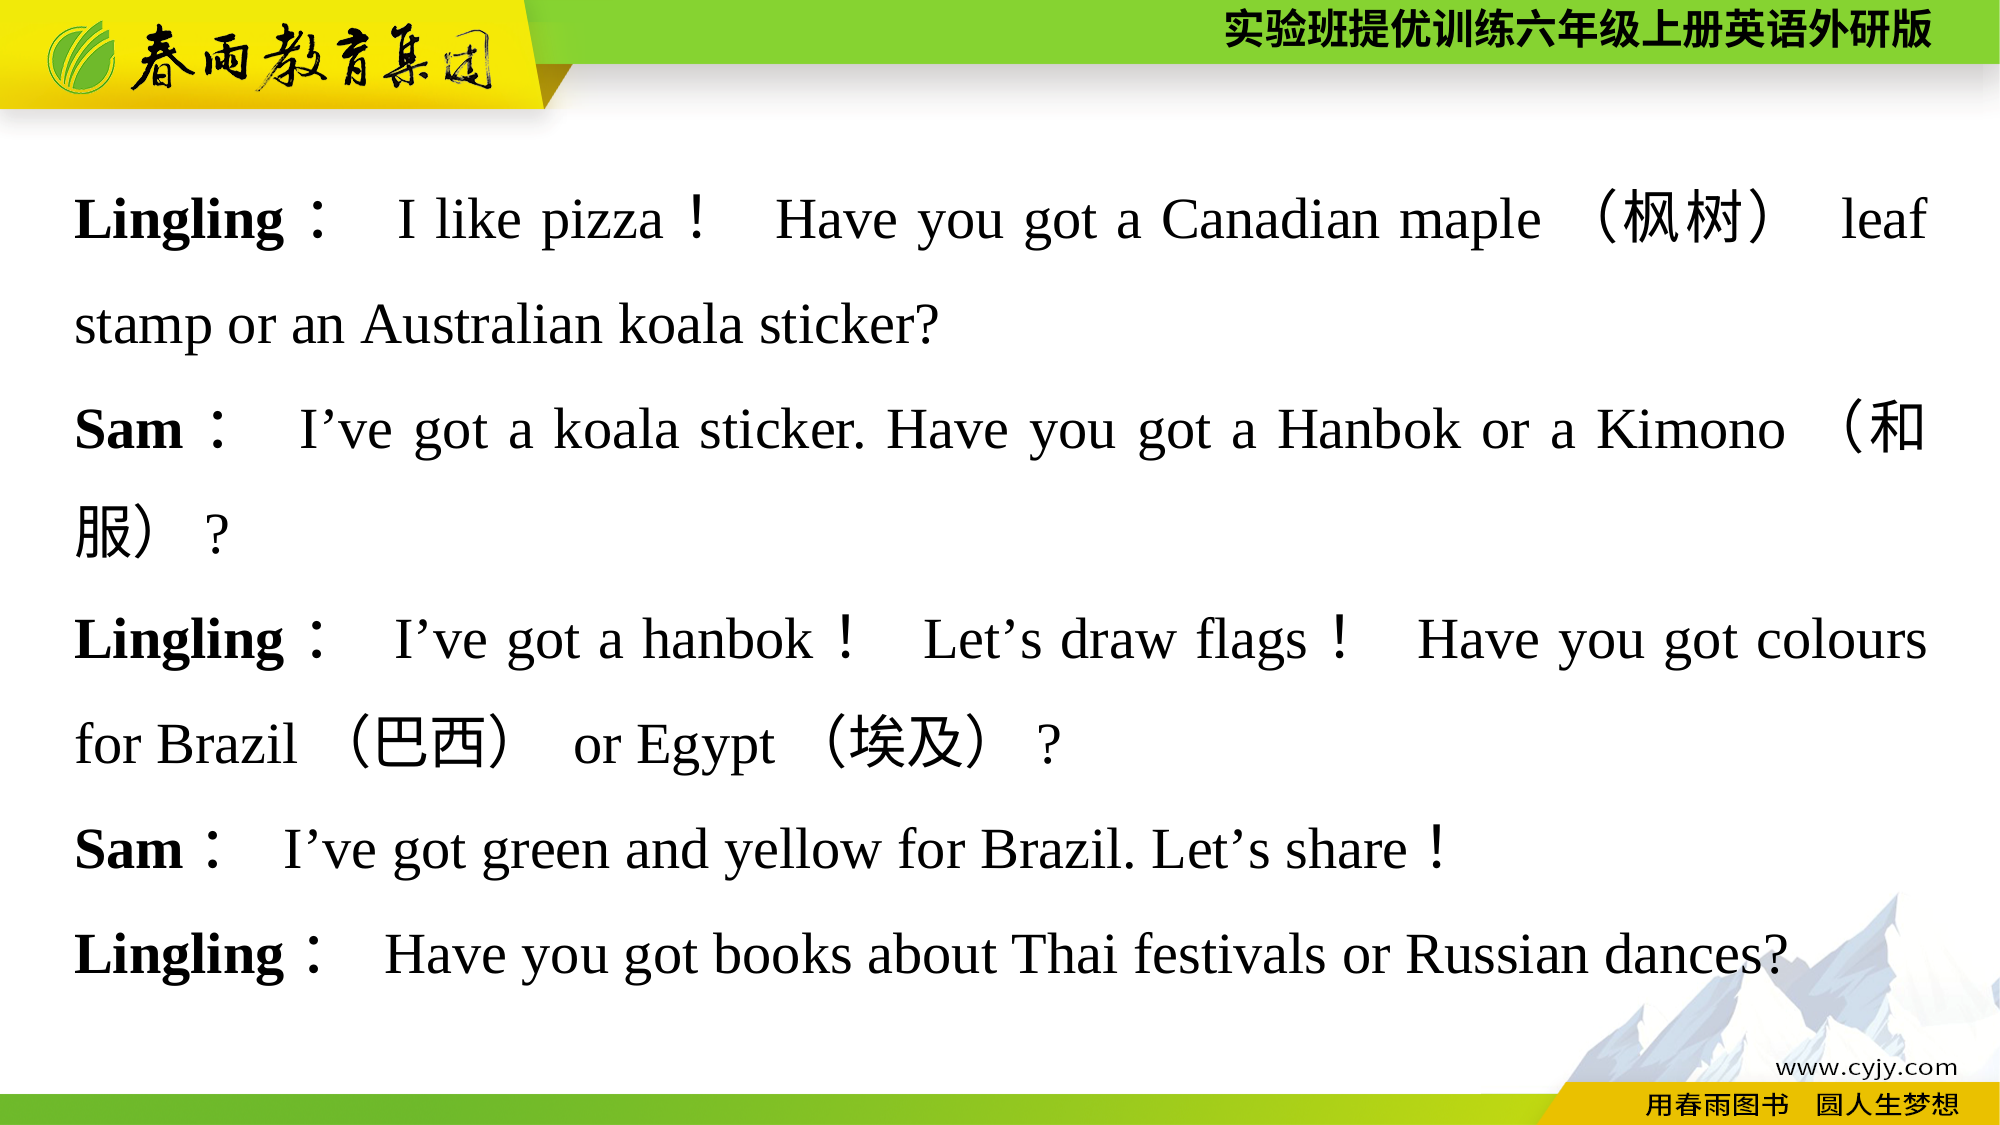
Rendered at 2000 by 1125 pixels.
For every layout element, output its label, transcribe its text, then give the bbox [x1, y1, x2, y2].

picture [0, 0, 2000, 1125]
list Lingling： I like pizza！ Have you got a Canadian maple（枫树） leaf stamp or an Australian koala sticker? Sam： I’ve got a koala sticker. Have you got a Hanbok or a Kimono（和服）? Lingling： I’ve got a hanbok！ Let’s draw flags！ Have you got colours for Brazil（巴西） or Egypt（埃及）? Sam： I’ve got green and yellow for Brazil. Let’s share！ Lingling： Have you got books about Thai festivals or Russian dances? [59, 137, 1944, 988]
